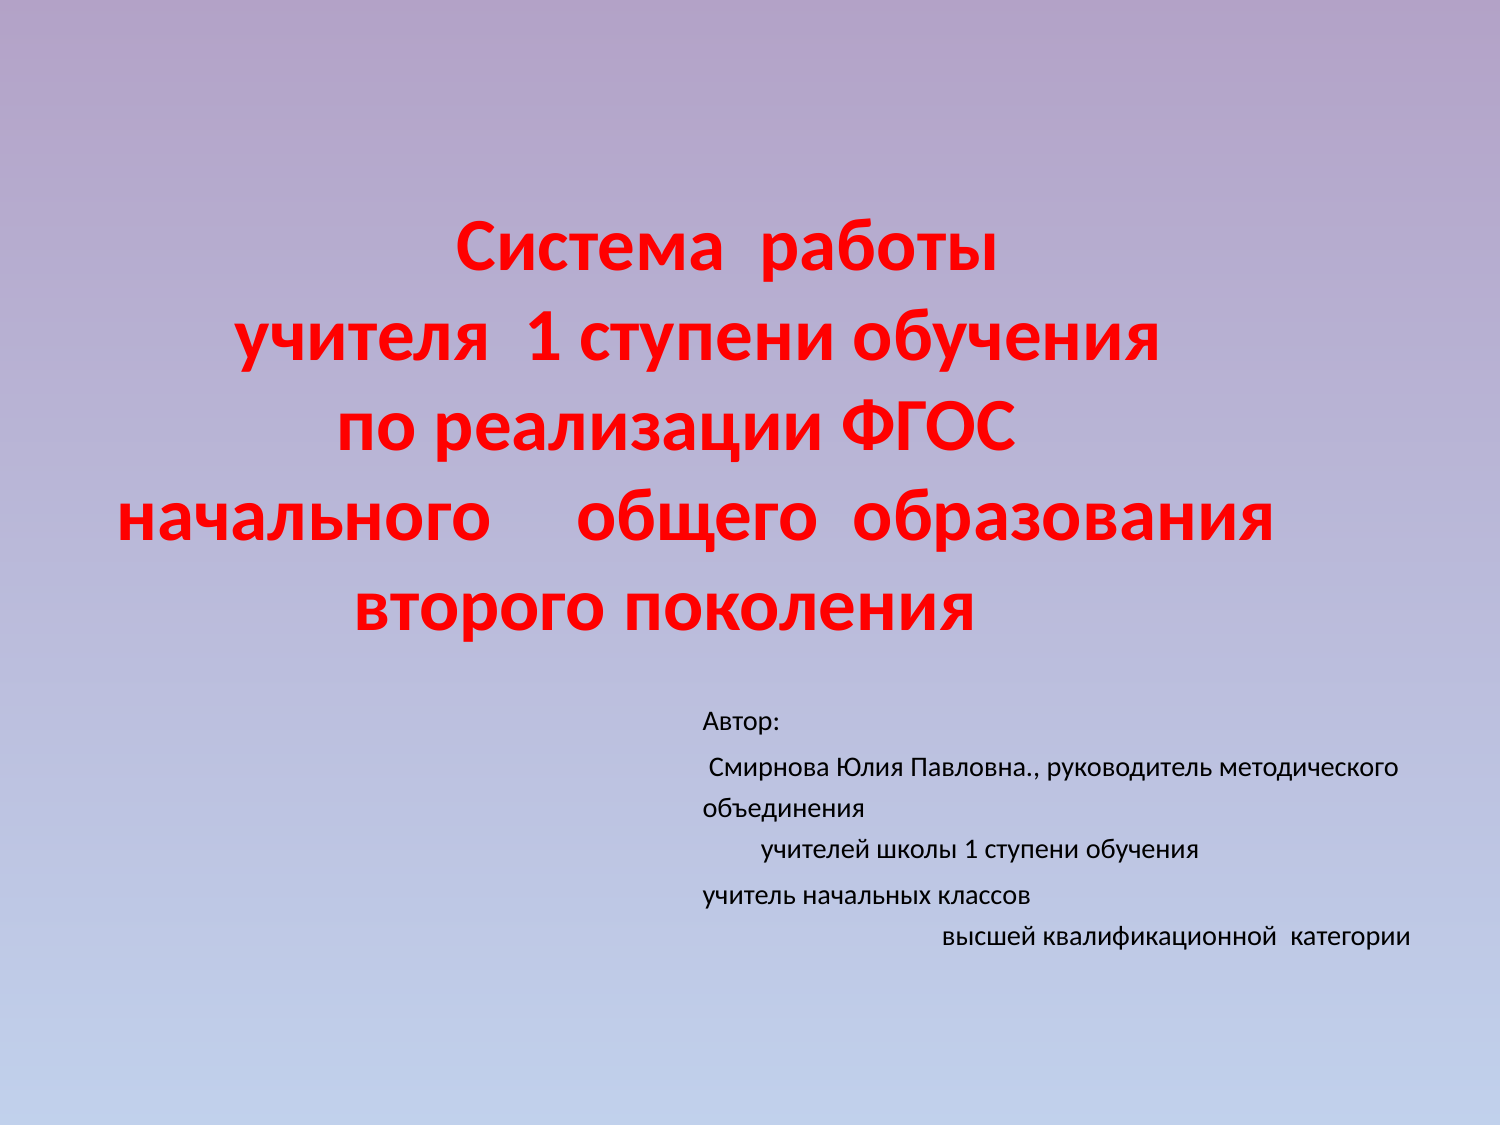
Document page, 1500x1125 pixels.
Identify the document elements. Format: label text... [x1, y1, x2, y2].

title Система работы учителя 1 ступени обучения по реализации ФГОС начального общего образования второго поколения [67, 249, 1388, 592]
subtitle Автор: Смирнова Юлия Павловна., руководитель методического объединения учителей школы 1 ступени обучения учитель начальных классов высшей квалификационной категории [687, 687, 1438, 1010]
